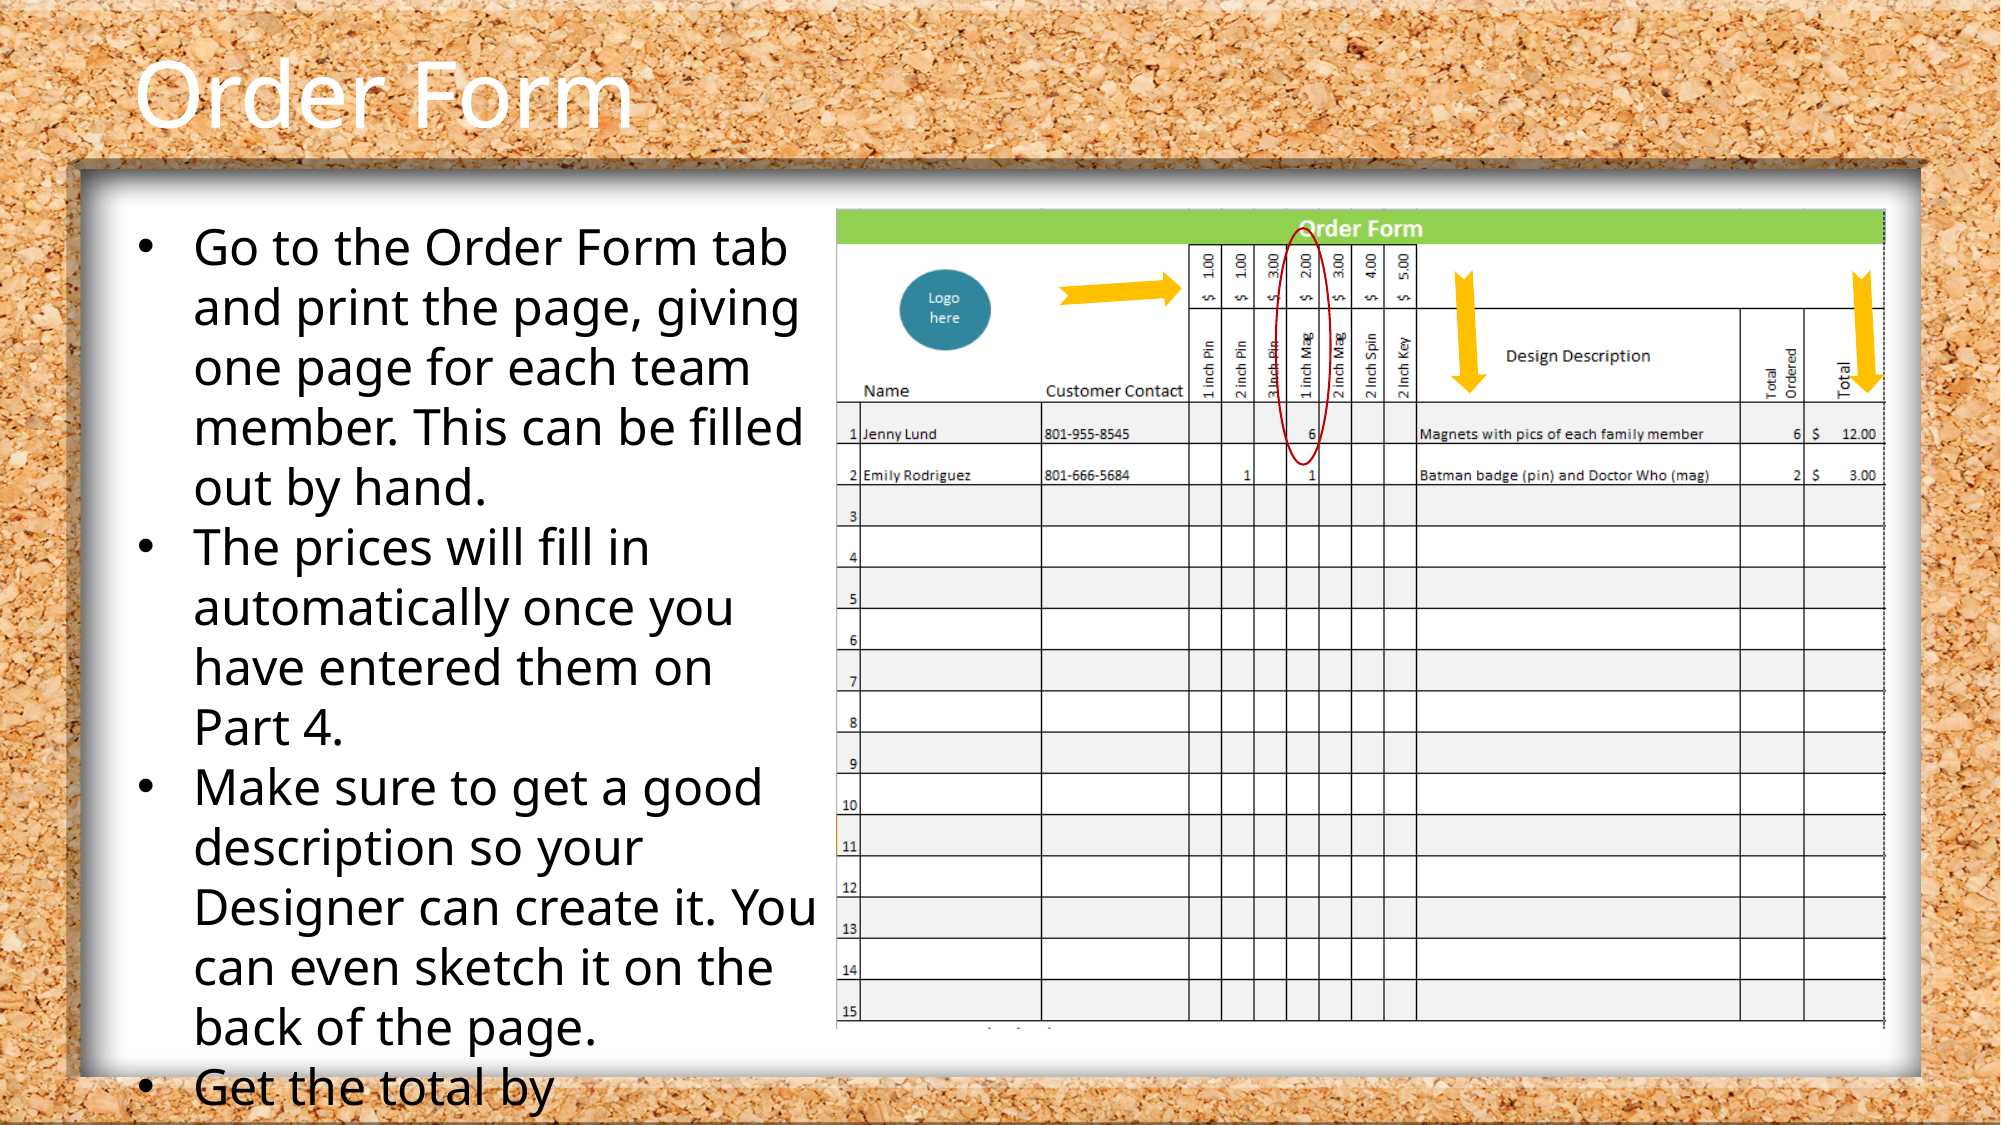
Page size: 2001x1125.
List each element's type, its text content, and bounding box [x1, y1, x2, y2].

text_box Go to the Order Form tab and print the page, giving one page for each team member. This can be filled out by hand. The prices will fill in automatically once you have entered them on Part 4. Make sure to get a good description so your Designer can create it. You can even sketch it on the back of the page. Get the total by multiplying the amount by the price Collect the money FIRST. You cannot make a badge until you have been paid for it. [122, 208, 837, 1125]
picture [0, 0, 2001, 1125]
title Order Form [117, 0, 1843, 207]
